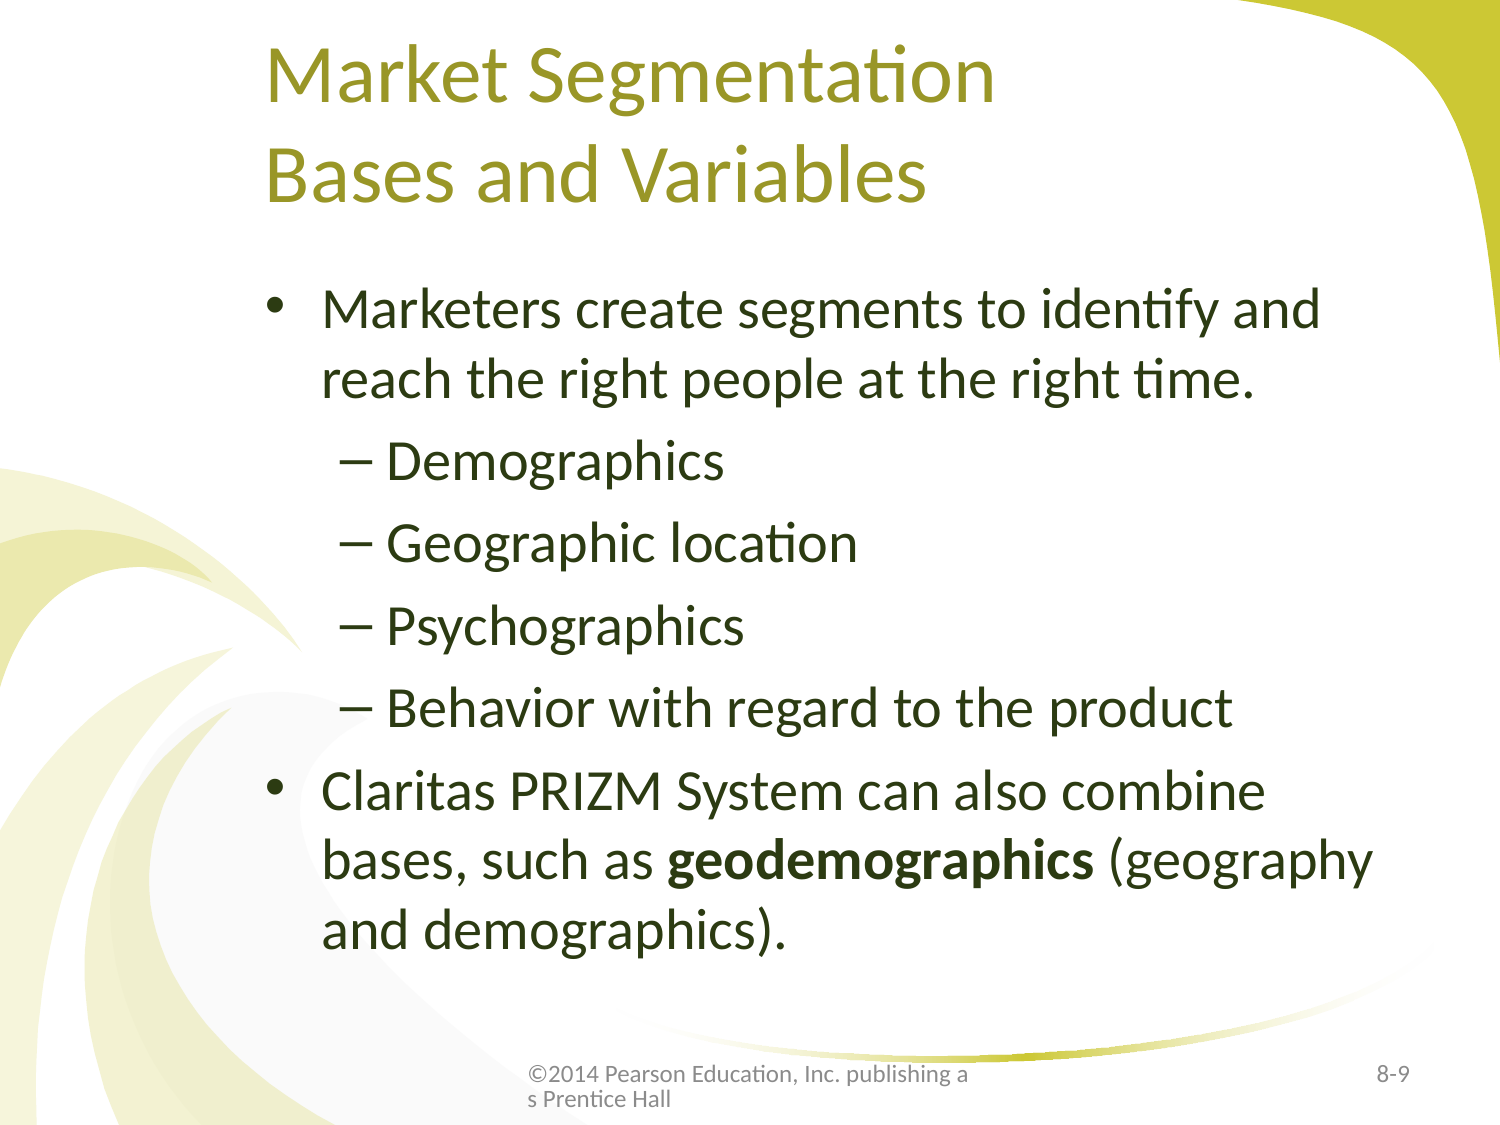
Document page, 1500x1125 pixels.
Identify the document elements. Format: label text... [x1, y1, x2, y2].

list Marketers create segments to identify and reach the right people at the right time. Demographics Geographic location Psychographics Behavior with regard to the product Claritas PRIZM System can also combine bases, such as geodemographics (geography and demographics). [249, 262, 1438, 1000]
title Market Segmentation Bases and Variables [249, 37, 1438, 200]
footer ©2014 Pearson Education, Inc. publishing as Prentice Hall [512, 1042, 988, 1103]
slide_number 8-9 [1074, 1042, 1425, 1103]
